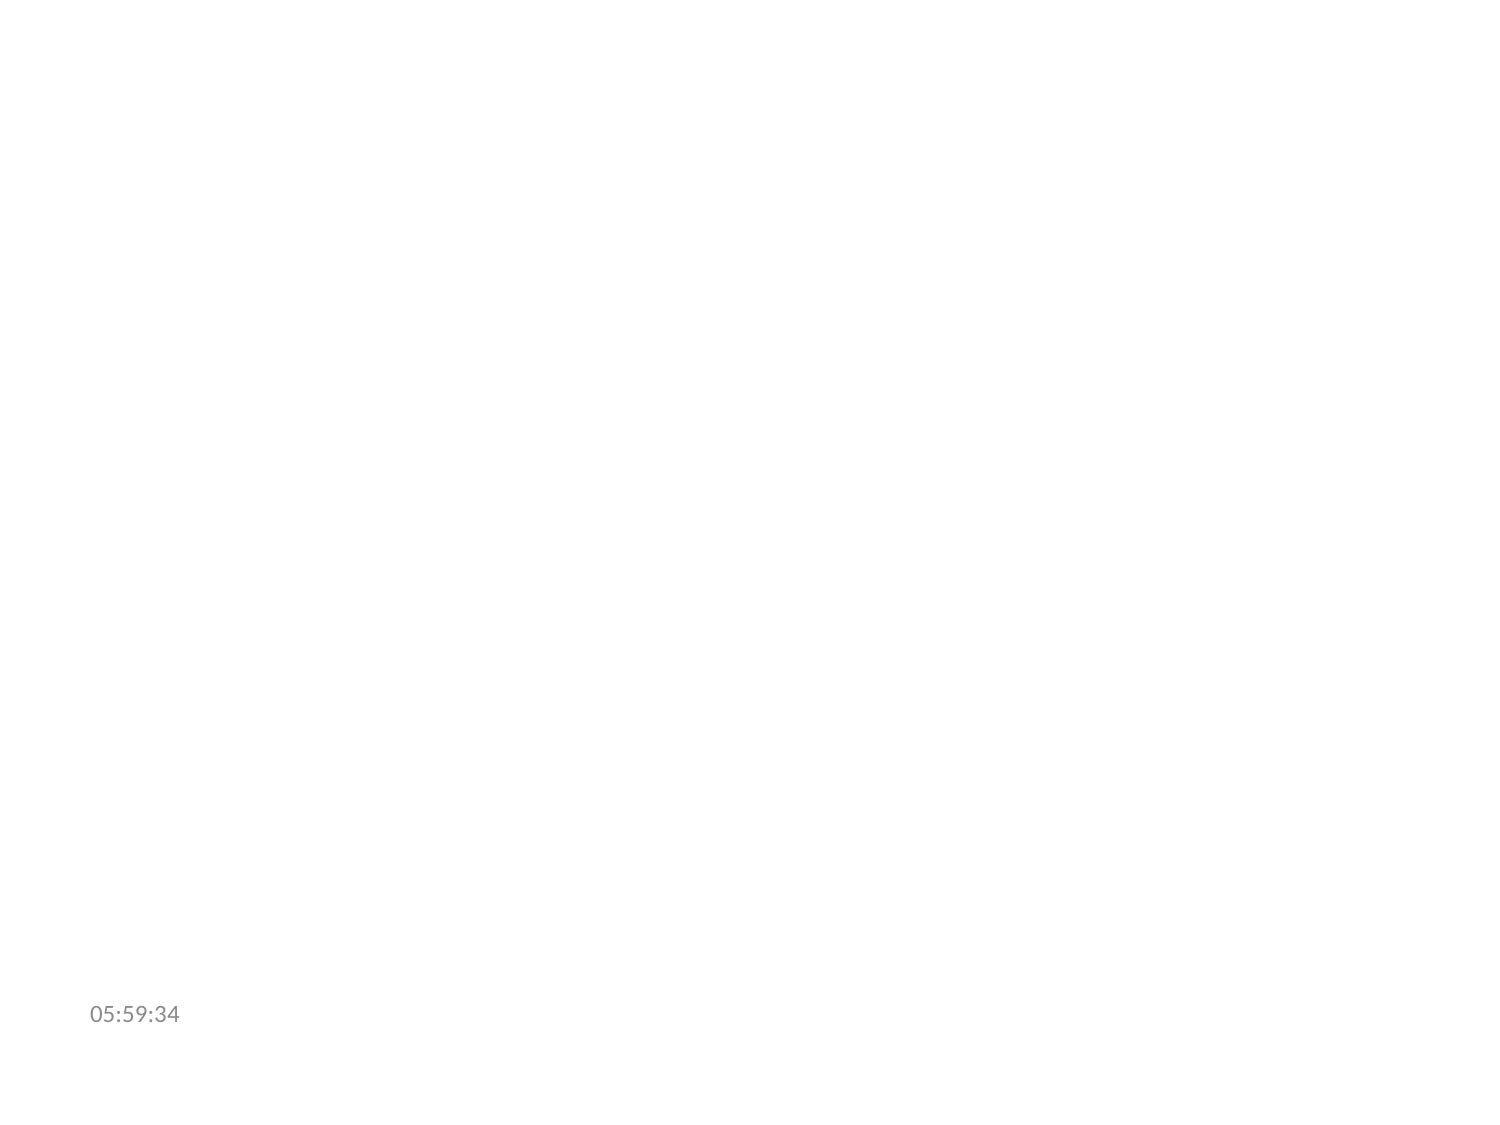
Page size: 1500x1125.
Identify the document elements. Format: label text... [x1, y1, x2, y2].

text_box 15:35:09 [75, 982, 425, 1043]
